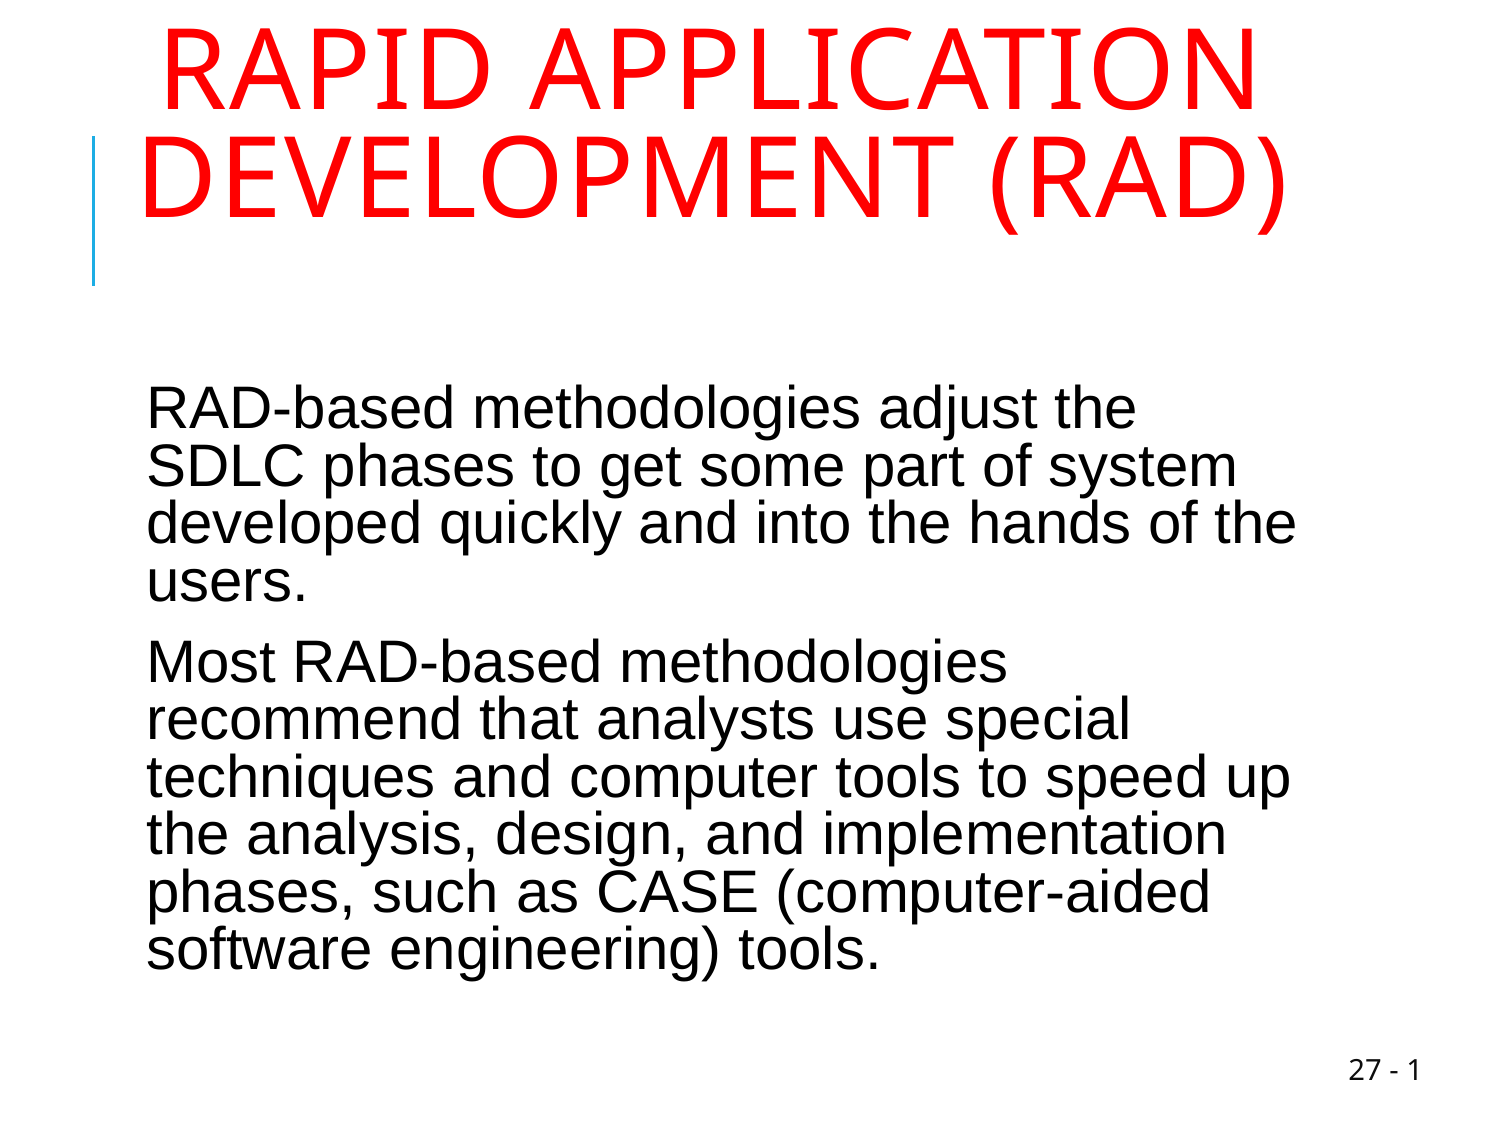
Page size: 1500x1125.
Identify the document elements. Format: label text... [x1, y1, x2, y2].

title Rapid Application Development (RAD) [50, 0, 1375, 263]
slide_number 1 - 27 [1333, 1061, 1454, 1107]
list RAD-based methodologies adjust the SDLC phases to get some part of system developed quickly and into the hands of the users. Most RAD-based methodologies recommend that analysts use special techniques and computer tools to speed up the analysis, design, and implementation phases, such as CASE (computer-aided software engineering) tools. [126, 375, 1322, 1035]
